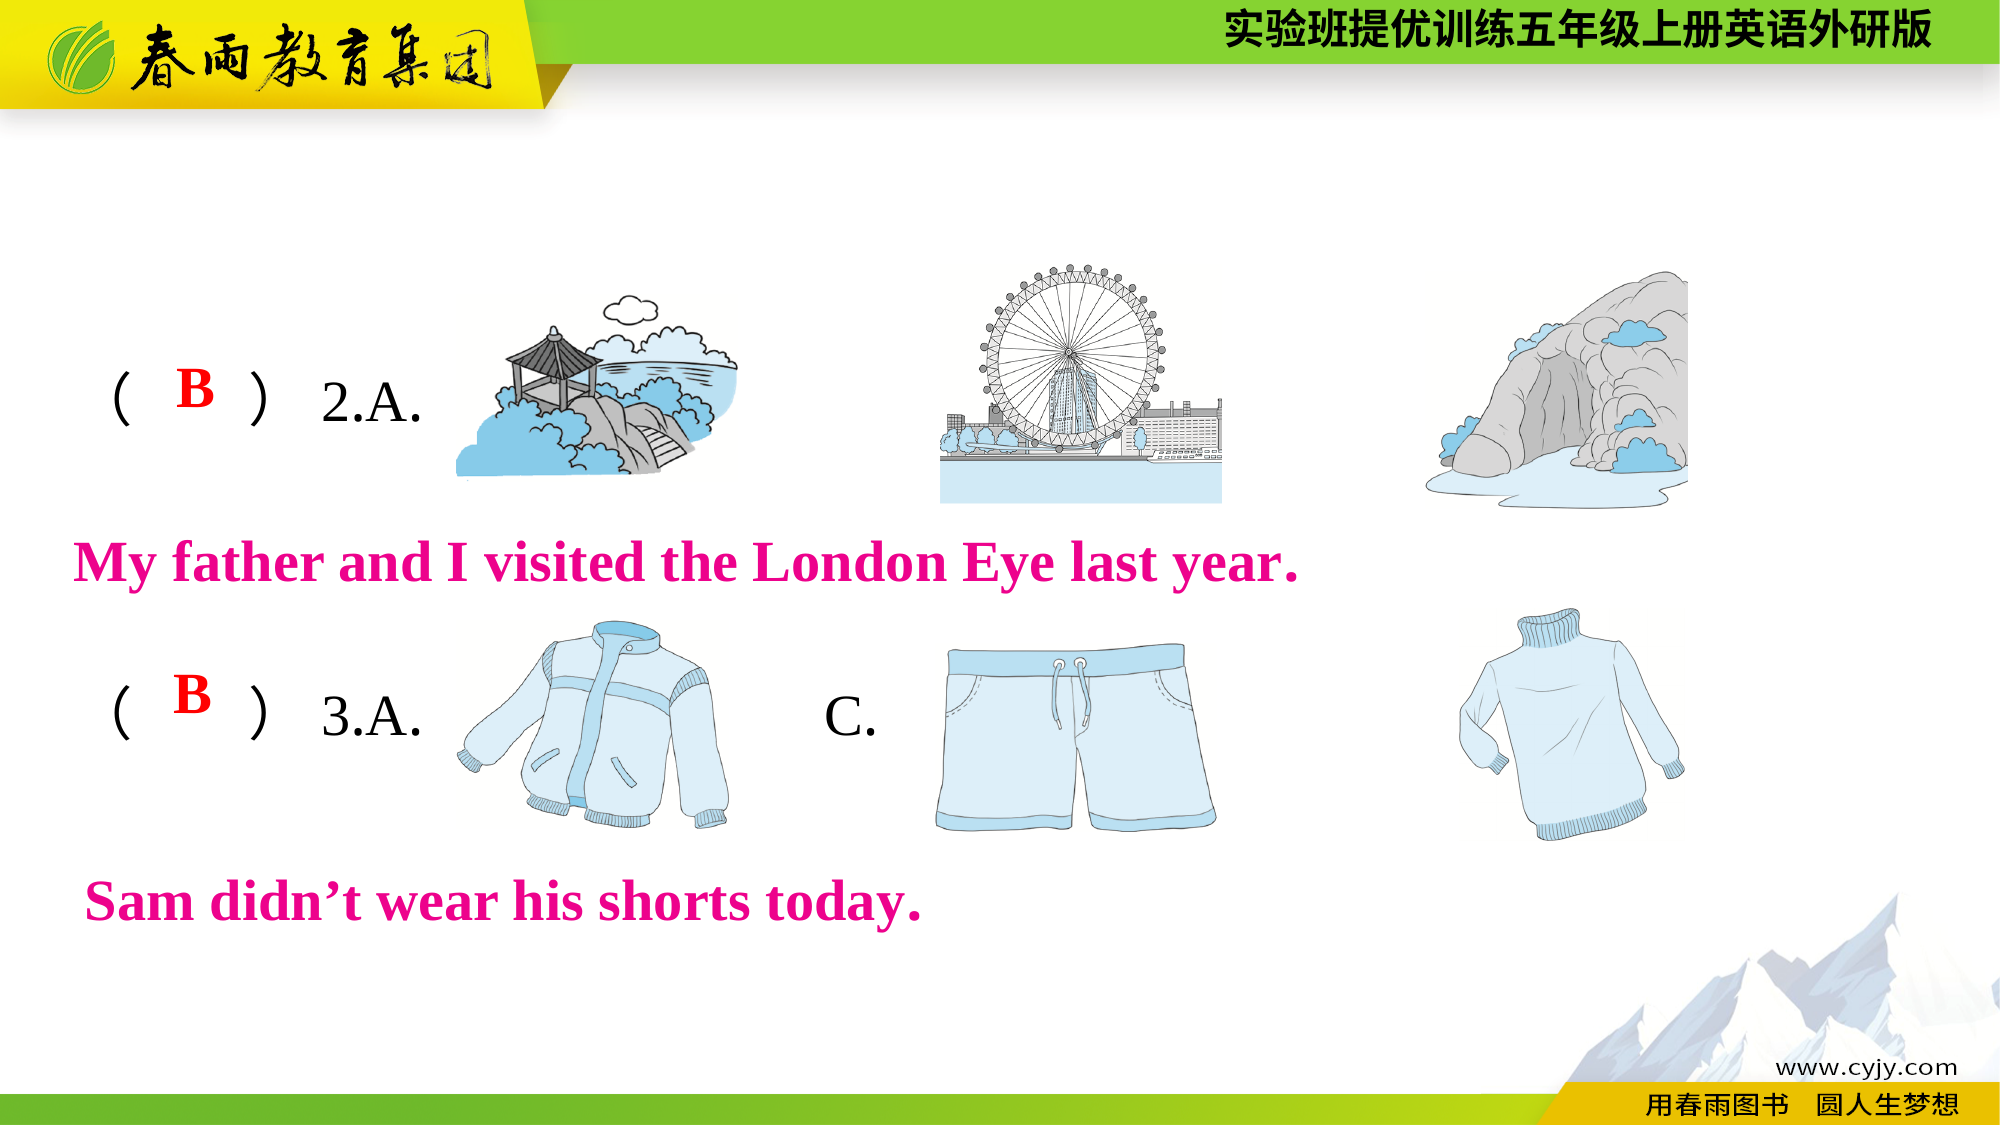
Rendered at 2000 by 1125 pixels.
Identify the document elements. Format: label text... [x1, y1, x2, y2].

text_box Sam didn’t wear his shorts today. [70, 819, 938, 939]
list （ ）2.A. B. C. （ ）3.A. B. C. [59, 320, 1944, 760]
text_box B [159, 648, 228, 733]
text_box My father and I visited the London Eye last year. [59, 481, 1485, 601]
text_box B [161, 341, 231, 427]
picture [0, 0, 2000, 1125]
